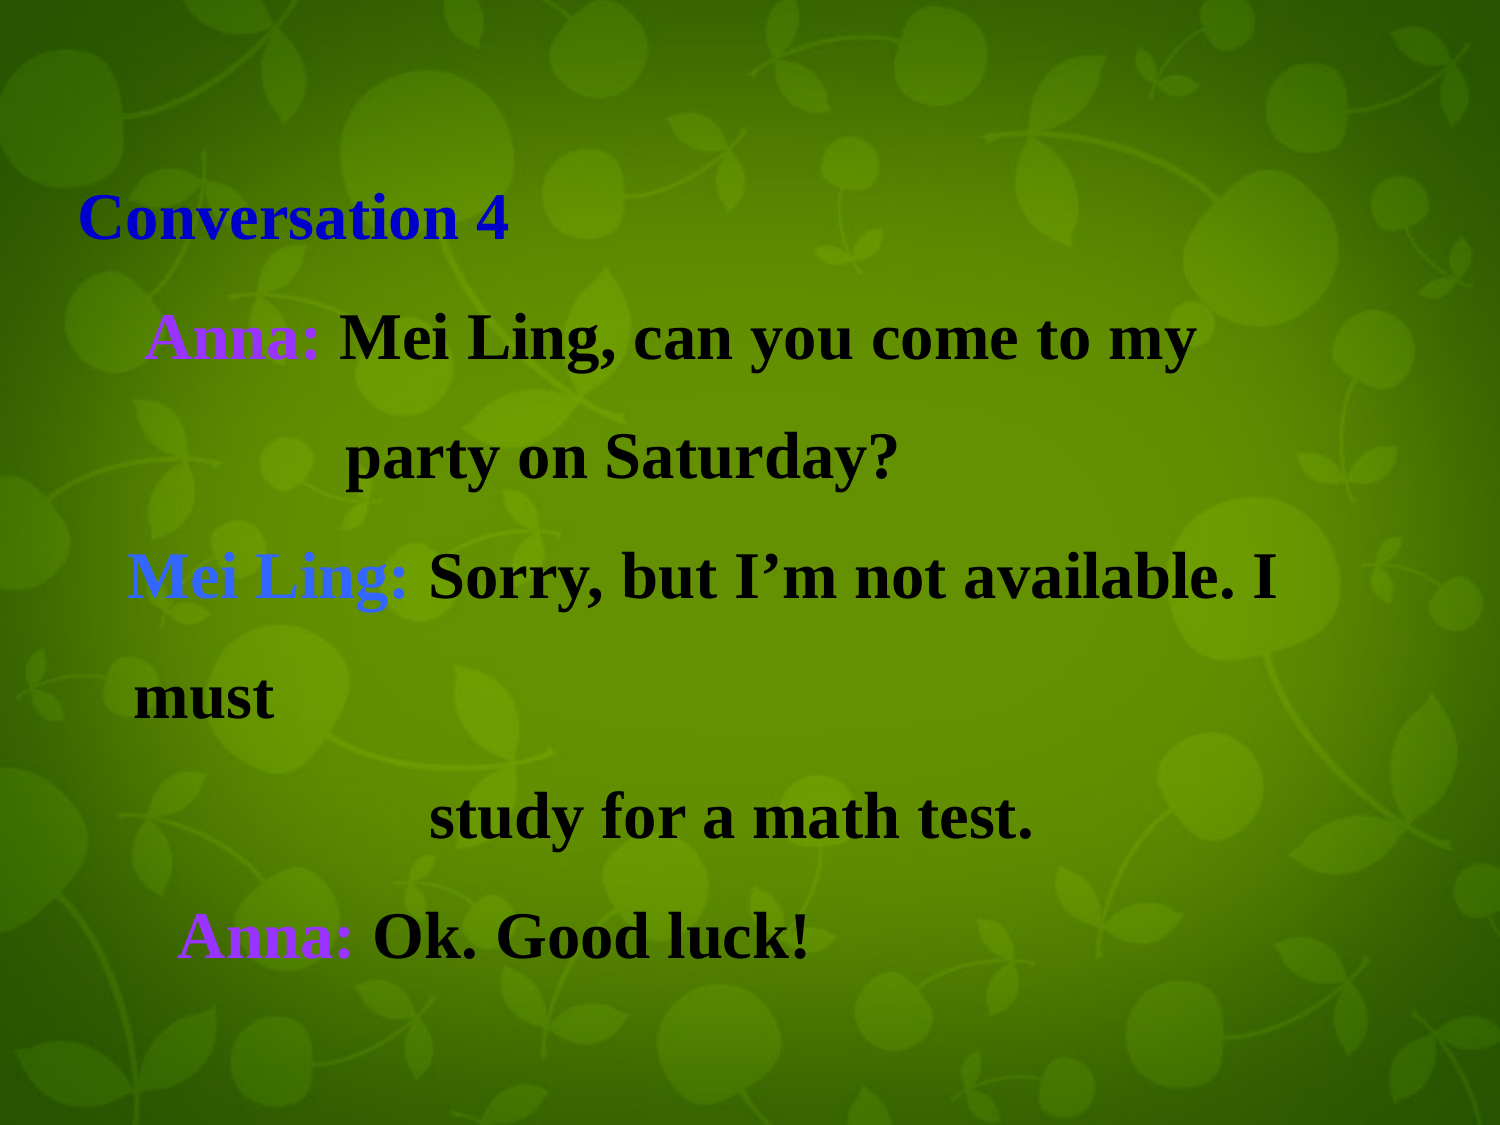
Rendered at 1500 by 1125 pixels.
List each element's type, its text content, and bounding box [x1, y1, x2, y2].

picture [0, 0, 1500, 1125]
list Conversation 4 Anna: Mei Ling, can you come to my party on Saturday? Mei Ling: Sorry, but I’m not available. I must study for a math test. Anna: Ok. Good luck! [62, 125, 1401, 963]
